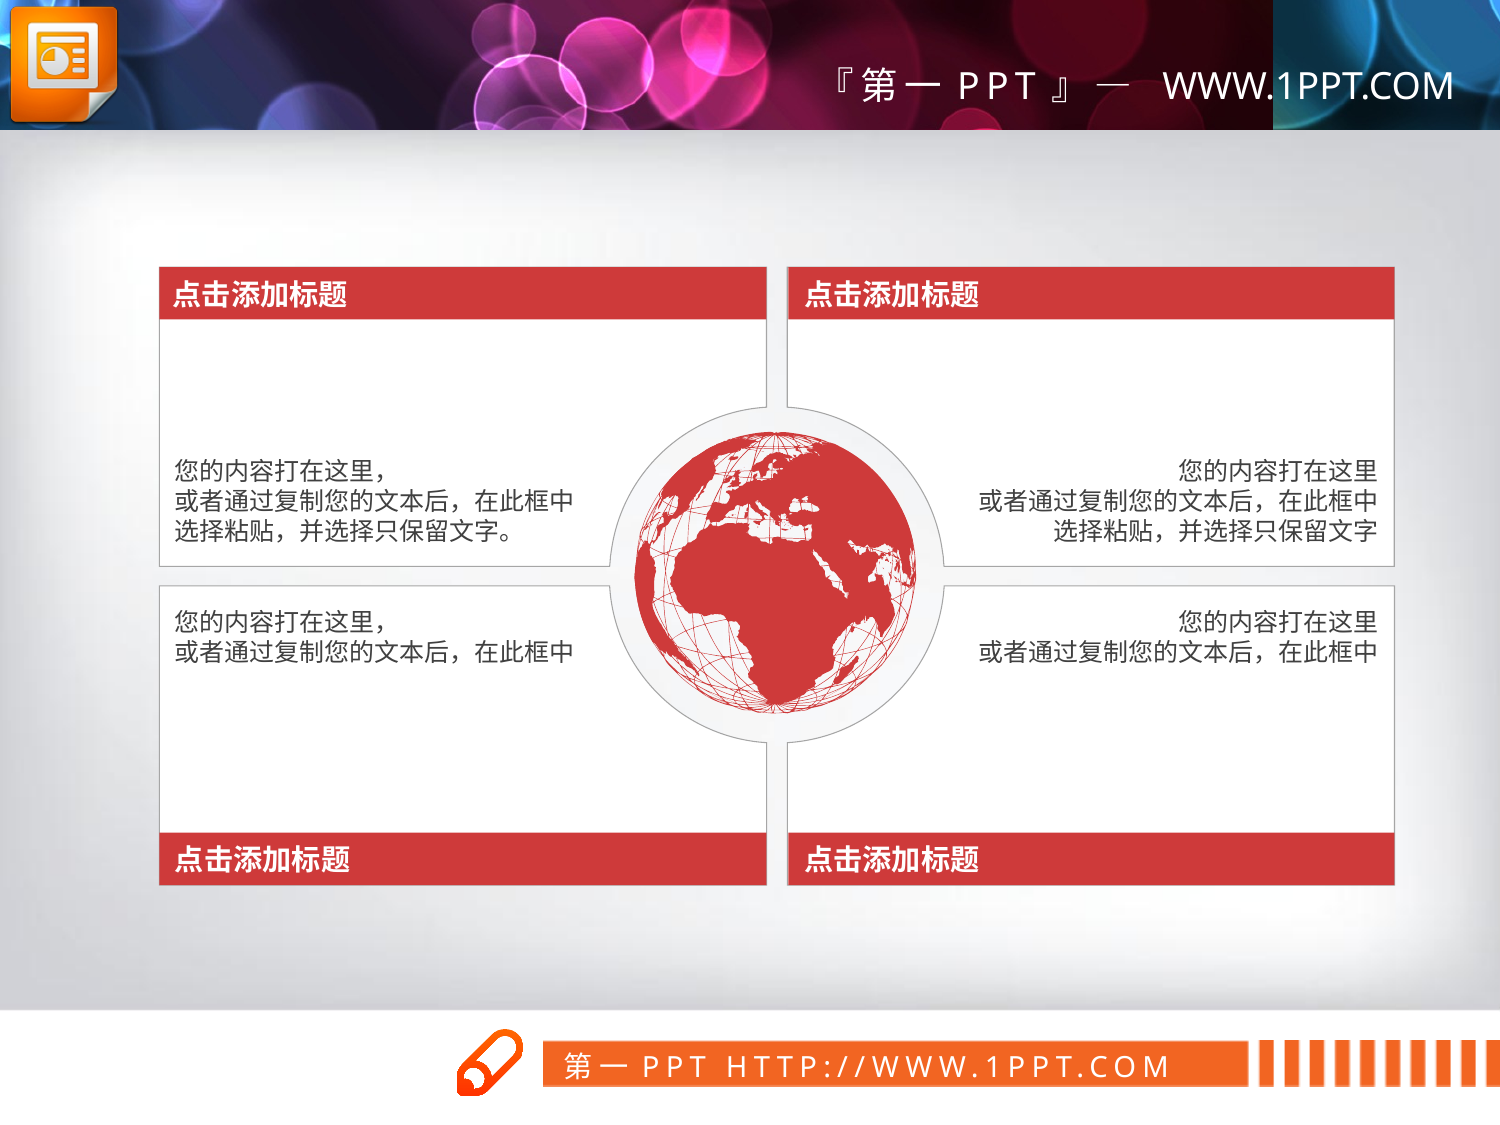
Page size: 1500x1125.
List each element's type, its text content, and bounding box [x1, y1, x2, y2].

text_box 您的内容打在这里 或者通过复制您的文本后，在此框中 [787, 585, 1395, 886]
text_box 您的内容打在这里 或者通过复制您的文本后，在此框中 选择粘贴，并选择只保留文字 [787, 267, 1395, 567]
text_box 点击添加标题 [788, 267, 1395, 320]
text_box 点击添加标题 [788, 832, 1395, 886]
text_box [634, 431, 917, 714]
text_box 点击添加标题 [159, 832, 767, 886]
text_box 点击添加标题 [159, 267, 767, 320]
picture [0, 0, 1500, 1012]
text_box 您的内容打在这里， 或者通过复制您的文本后，在此框中 选择粘贴，并选择只保留文字。 [159, 320, 767, 567]
text_box 您的内容打在这里， 或者通过复制您的文本后，在此框中 [159, 585, 767, 832]
picture [543, 1040, 1500, 1087]
